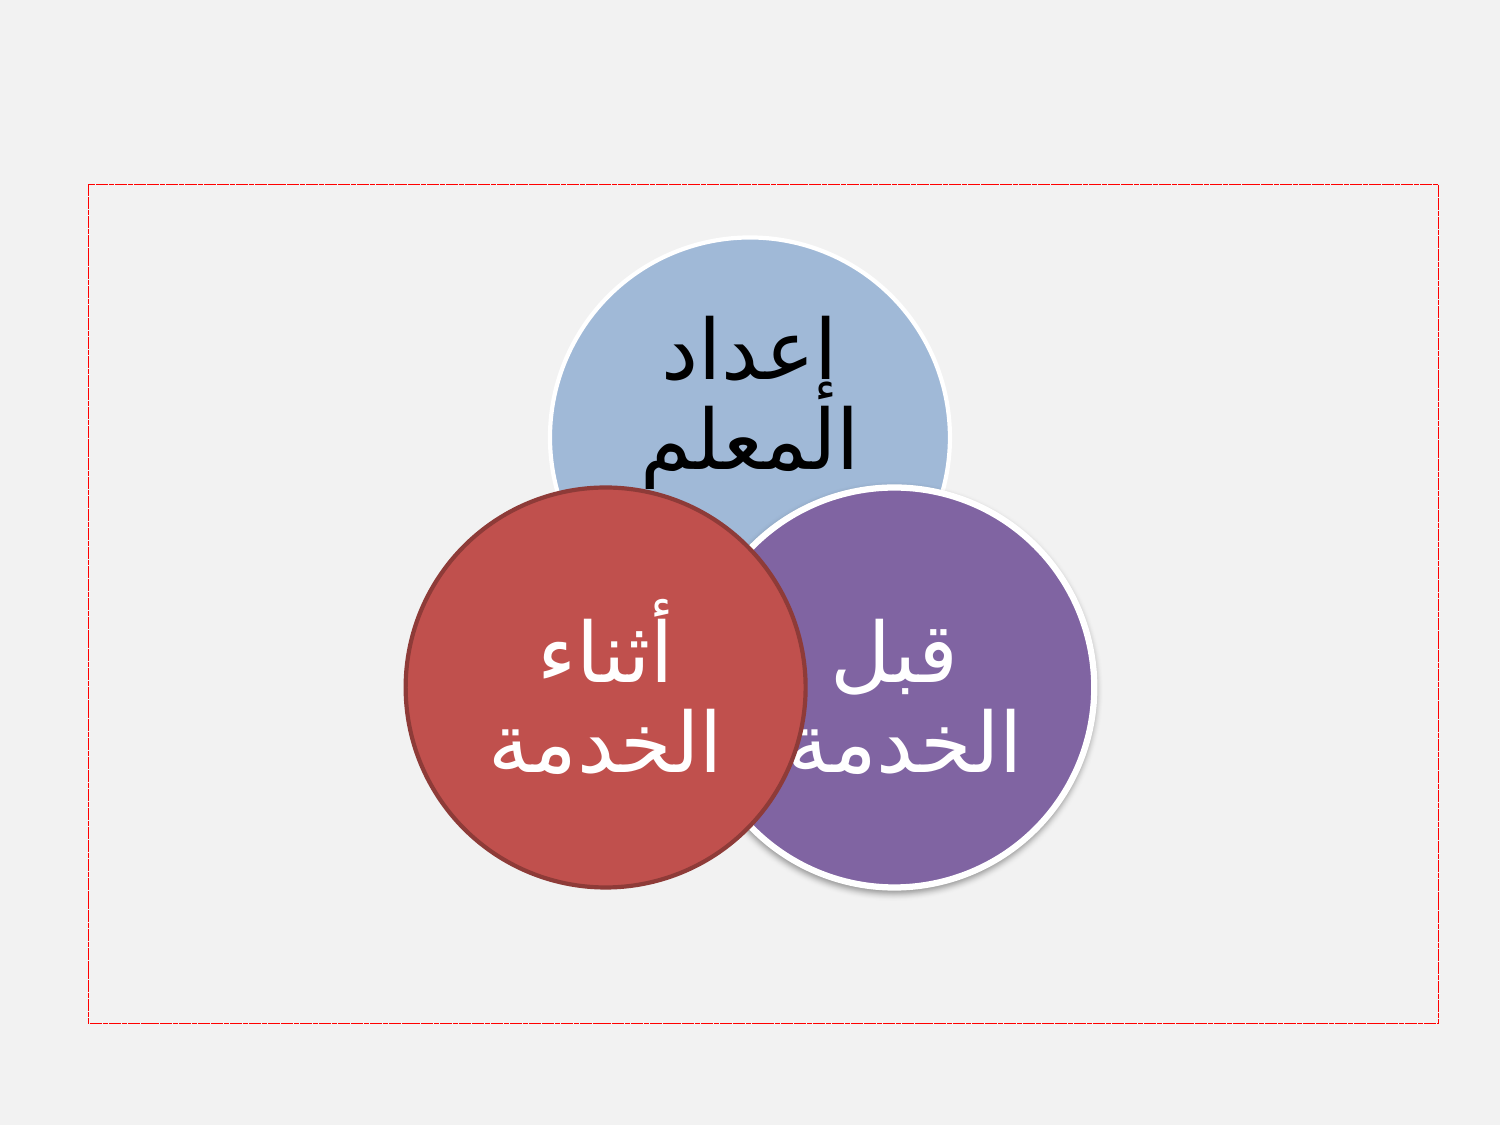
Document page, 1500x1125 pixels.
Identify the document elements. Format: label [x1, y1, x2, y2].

title [88, 184, 1439, 1024]
text_box [249, 228, 1251, 897]
